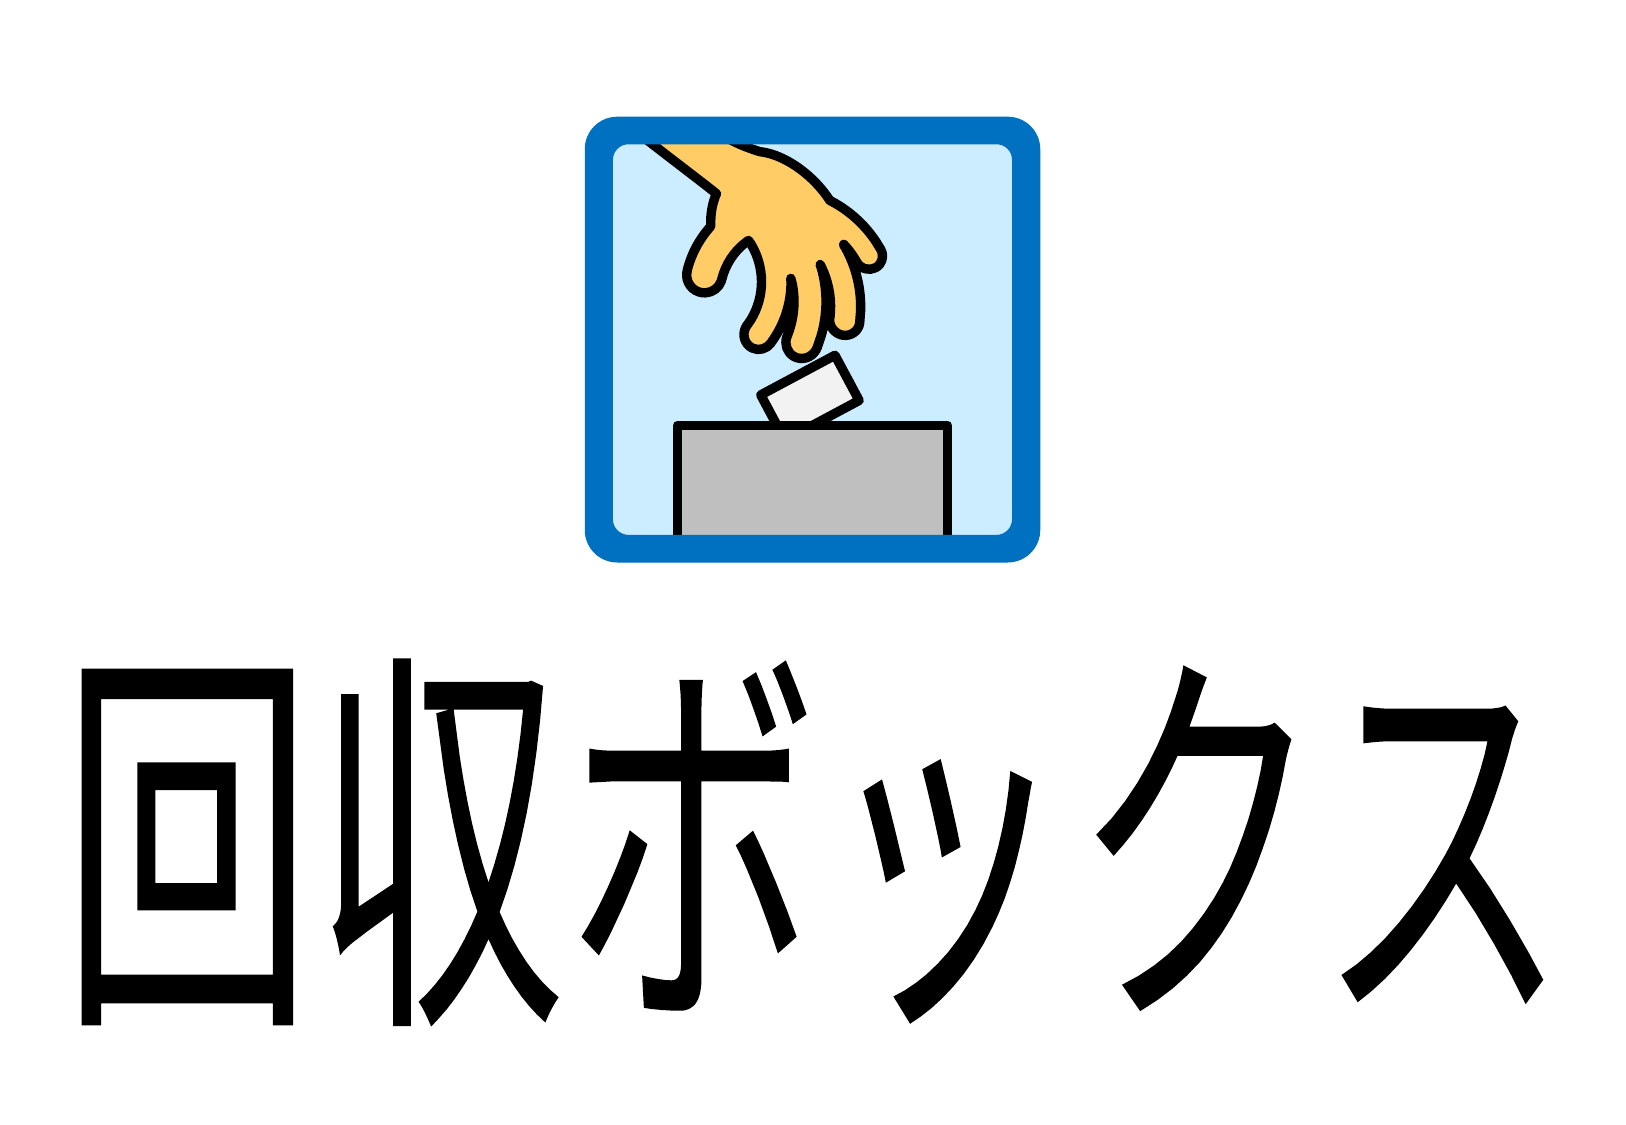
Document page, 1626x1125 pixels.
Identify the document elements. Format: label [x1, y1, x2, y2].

text_box [584, 116, 1041, 563]
